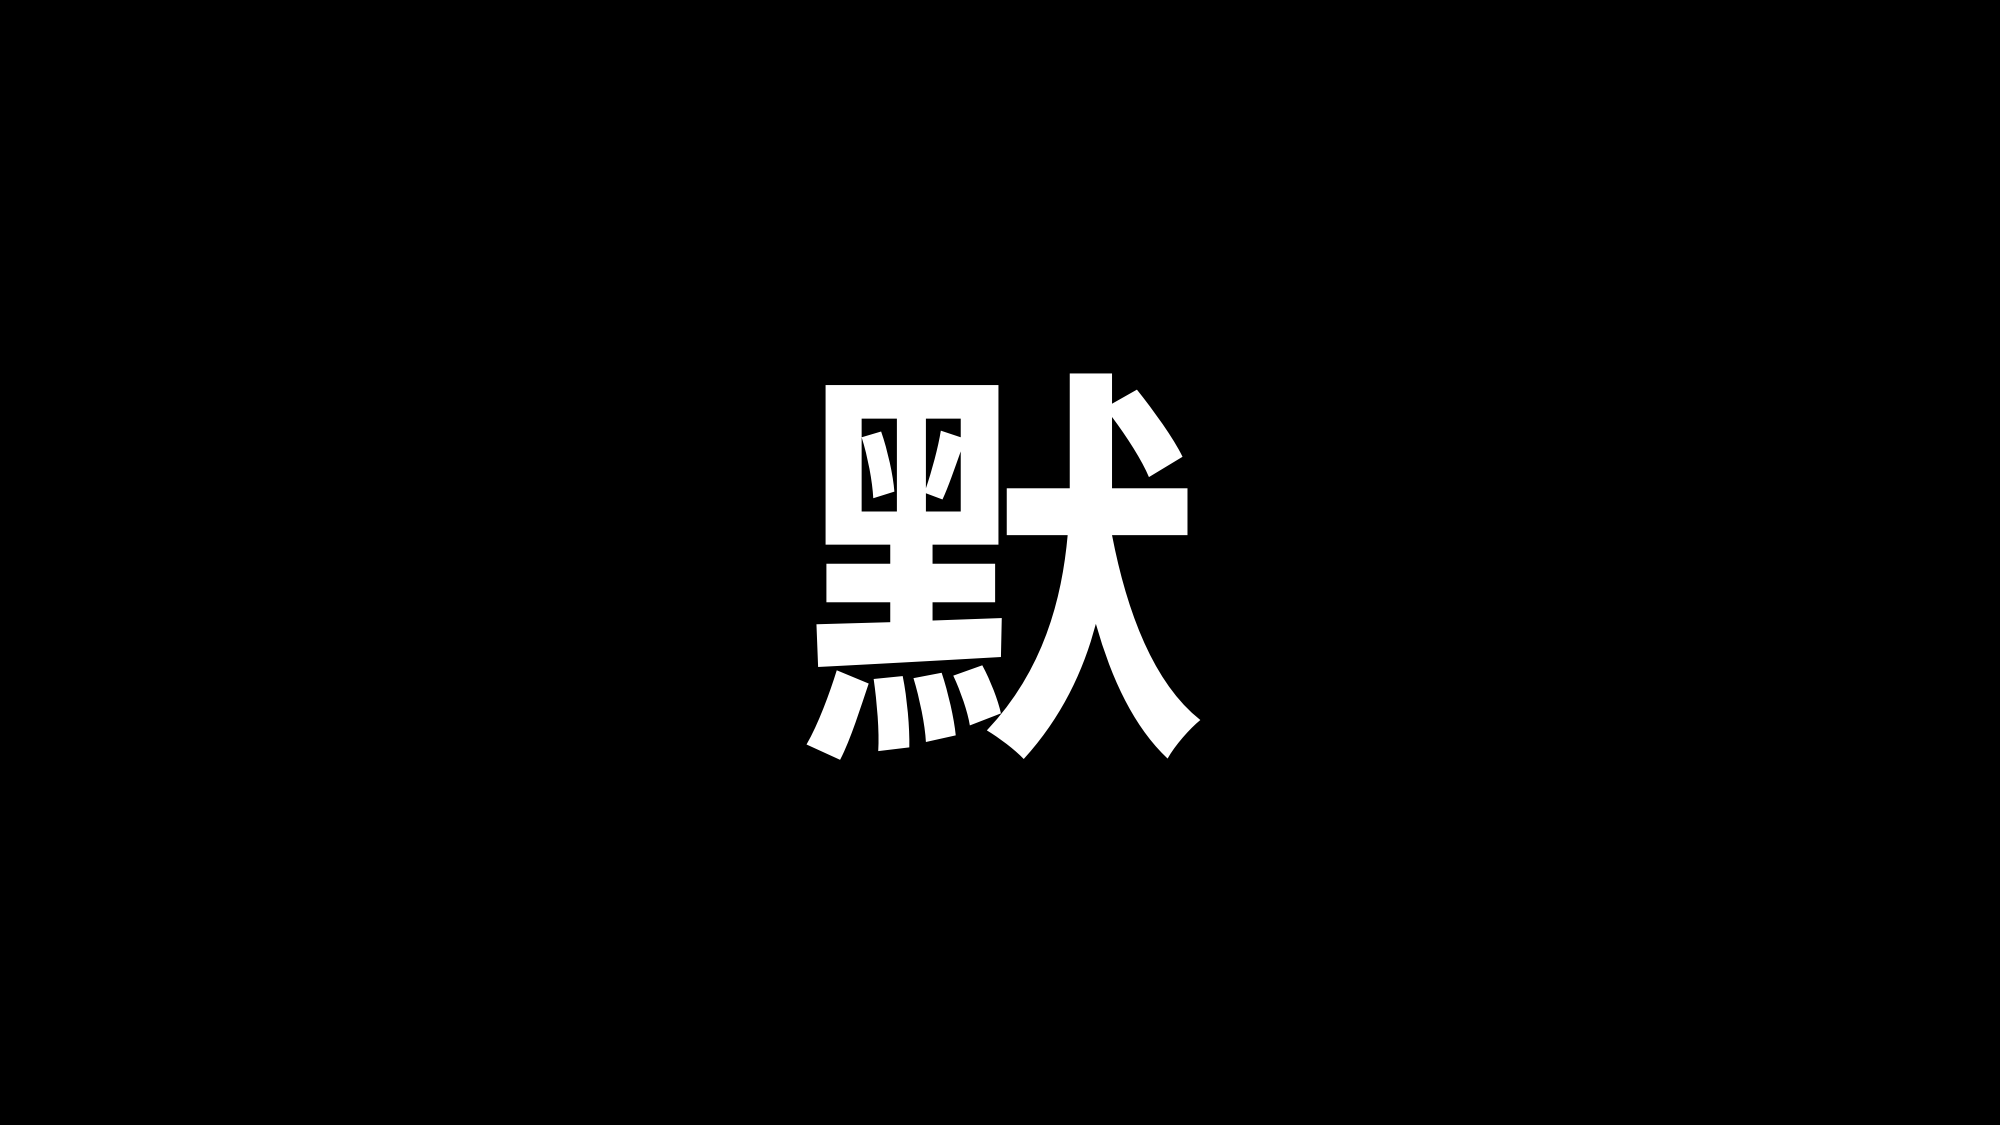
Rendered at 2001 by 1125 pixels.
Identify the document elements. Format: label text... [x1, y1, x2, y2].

text_box 默 [530, 303, 1470, 816]
